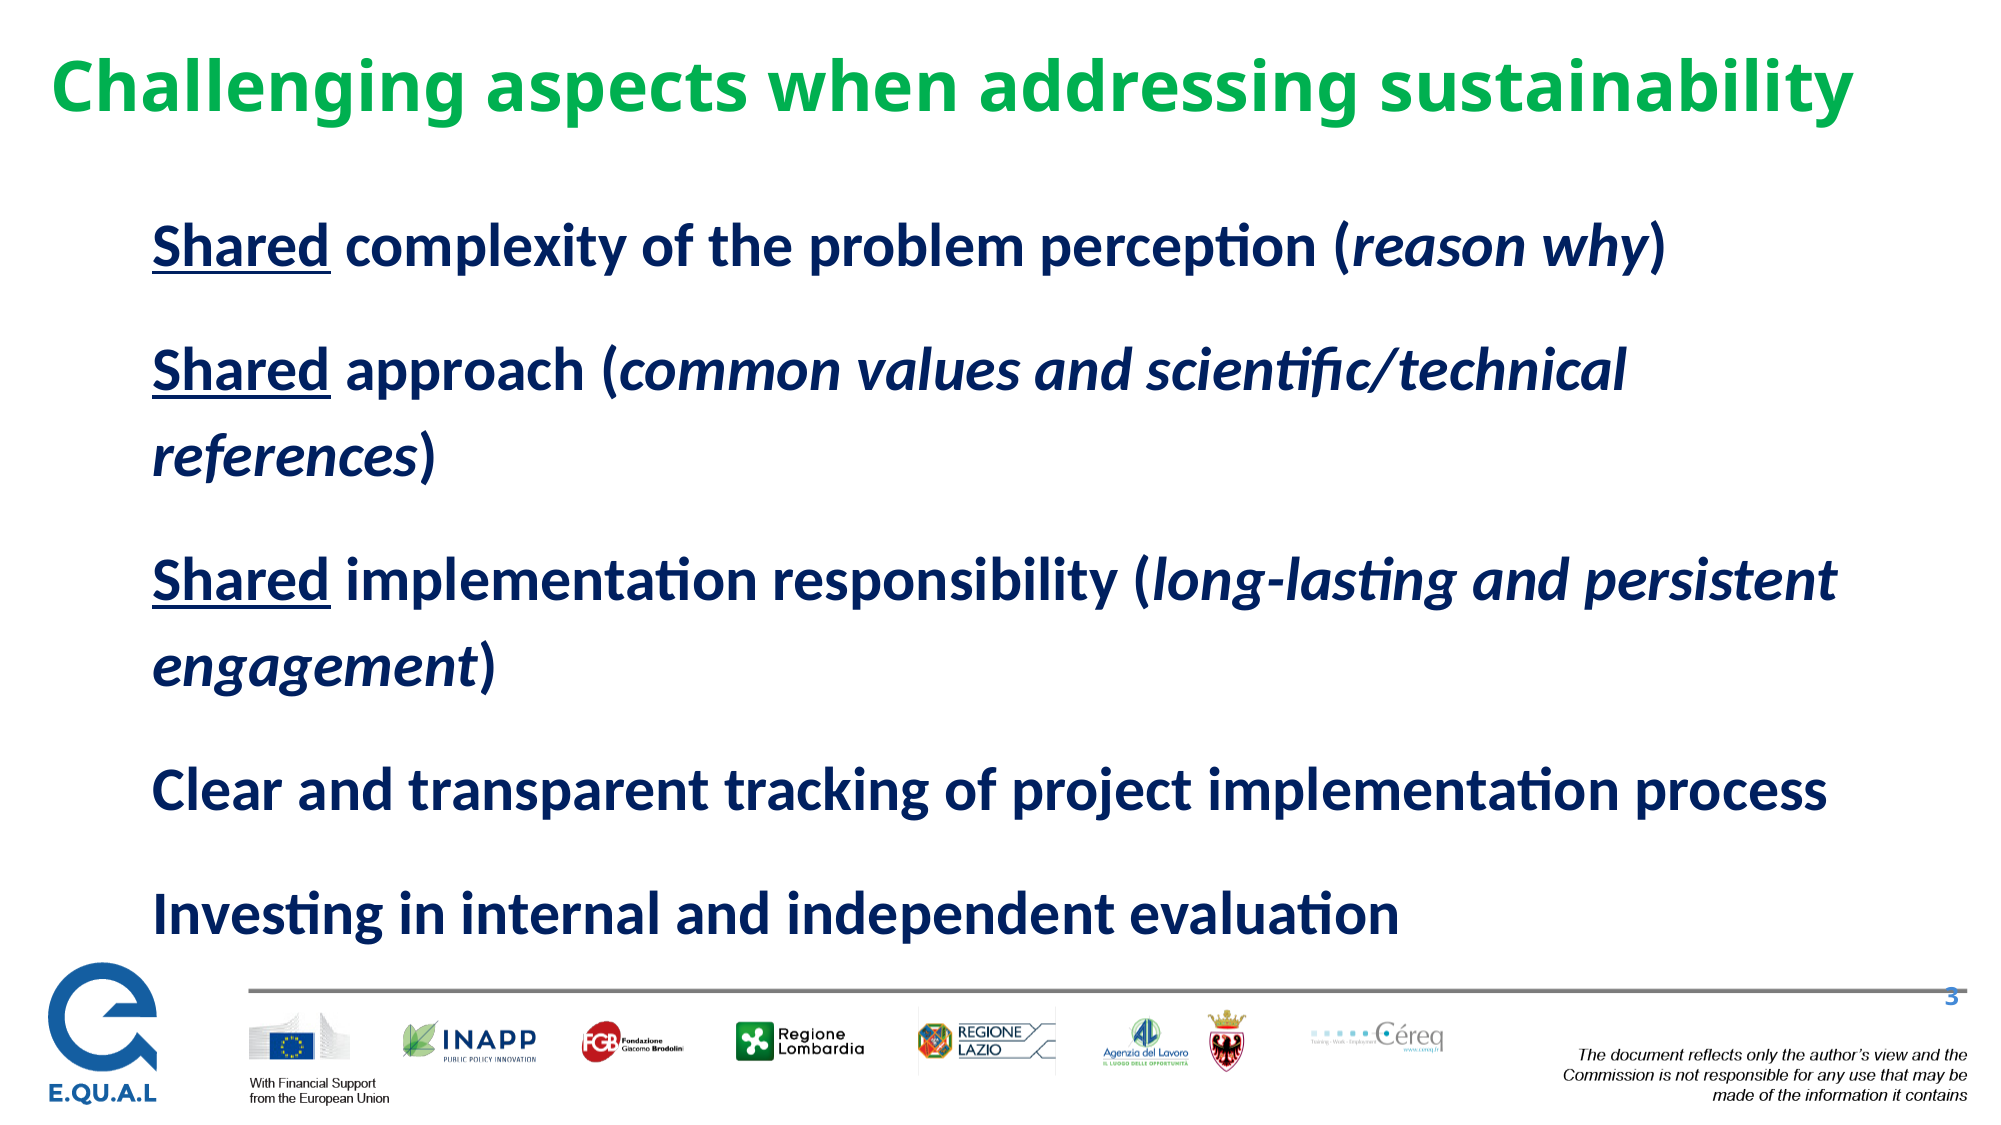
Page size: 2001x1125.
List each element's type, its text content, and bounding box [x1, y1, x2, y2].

title Challenging aspects when addressing sustainability [35, 32, 1874, 144]
list Shared complexity of the problem perception (reason why) Shared approach (common values and scientific/technical references) Shared implementation responsibility (long-lasting and persistent engagement) Clear and transparent tracking of project implementation process Investing in internal and independent evaluation [137, 185, 1863, 963]
picture [0, 943, 2000, 1125]
